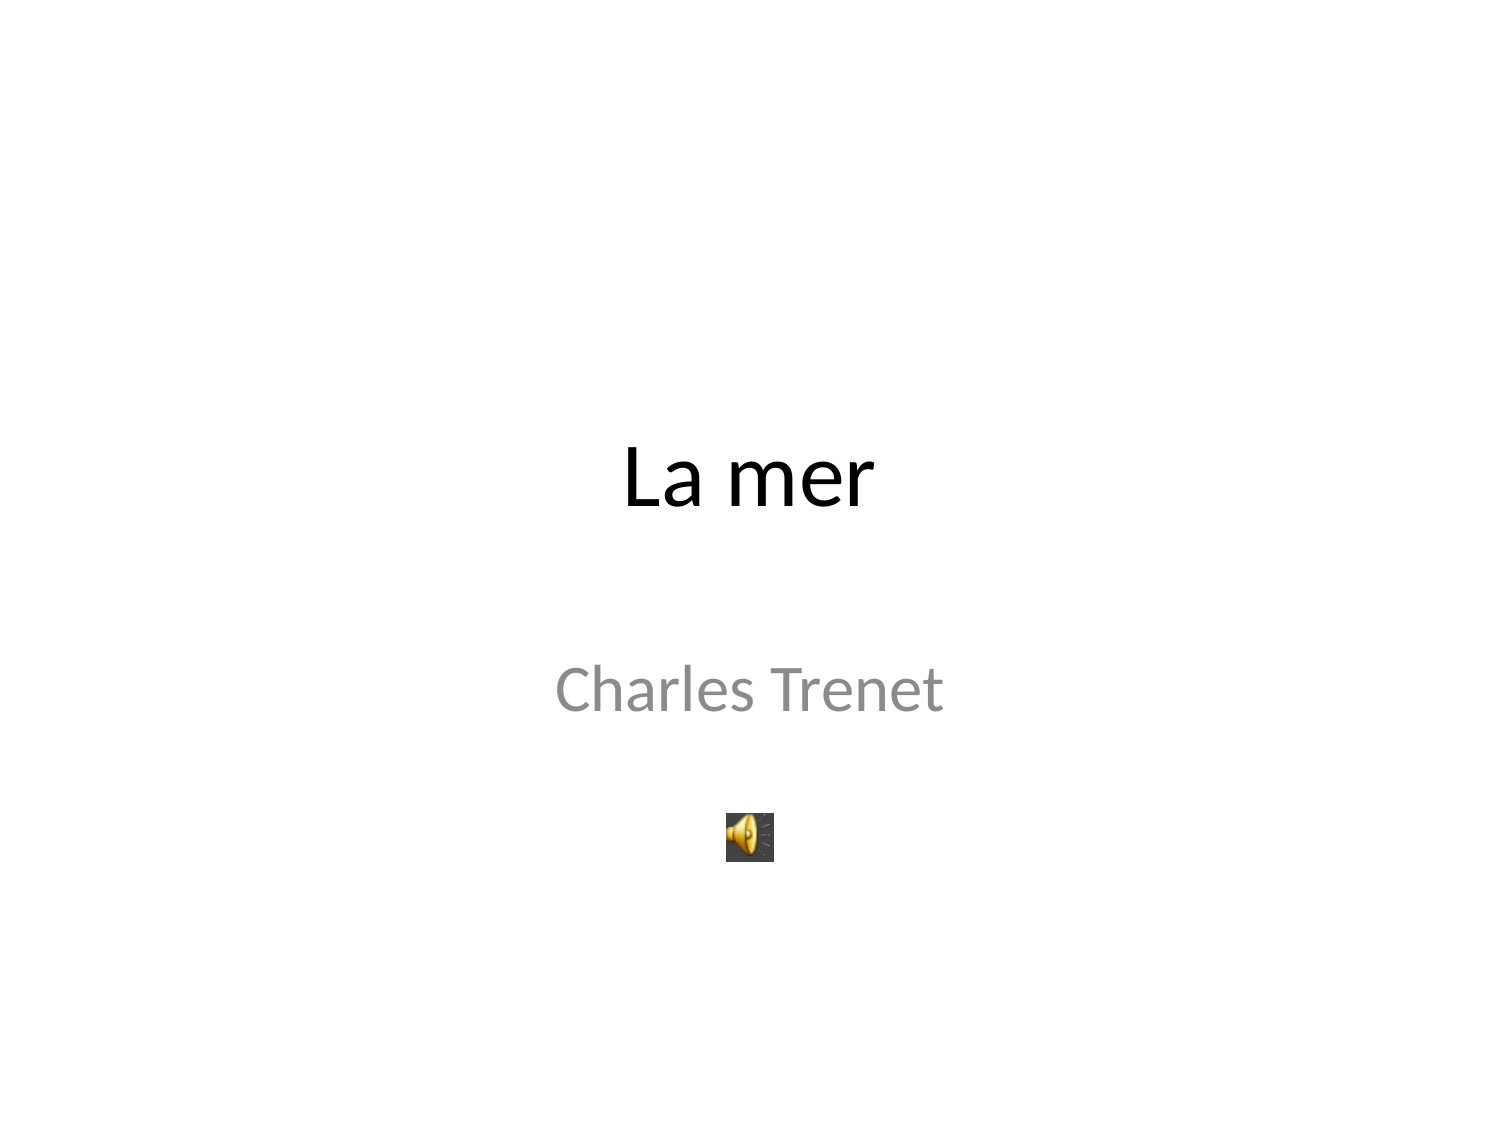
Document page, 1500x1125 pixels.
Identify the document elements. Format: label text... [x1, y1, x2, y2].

picture [724, 812, 776, 863]
subtitle Charles Trenet [225, 637, 1275, 925]
title La mer [112, 349, 1388, 591]
